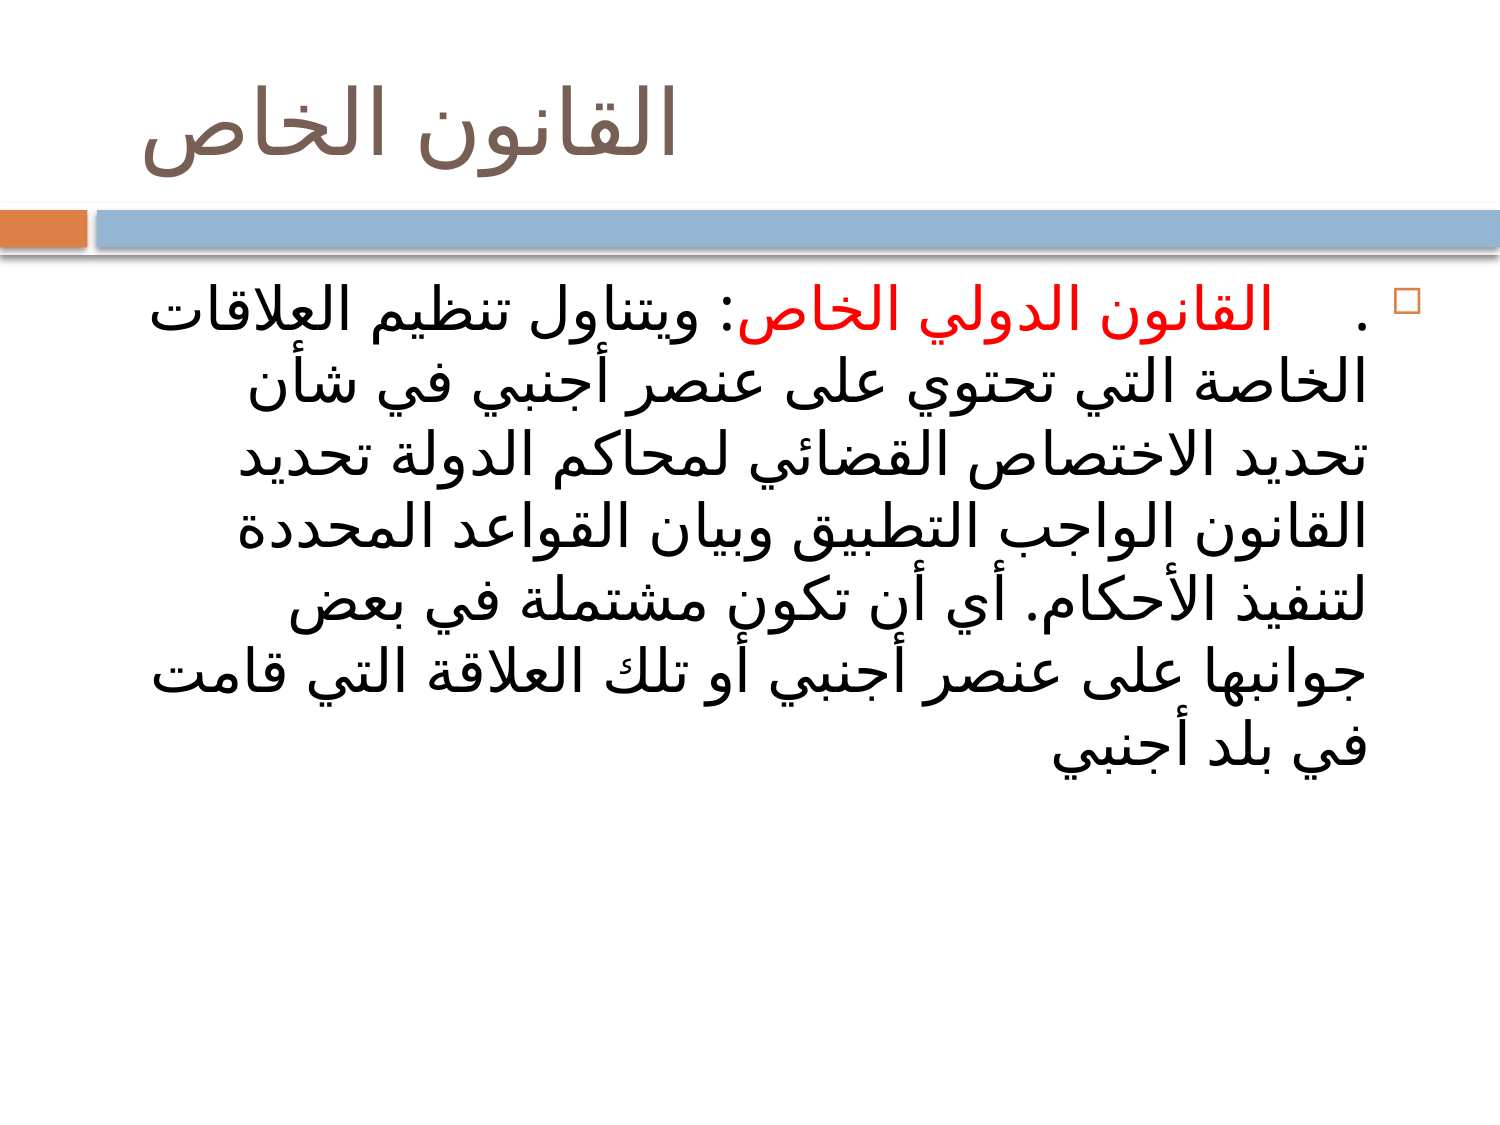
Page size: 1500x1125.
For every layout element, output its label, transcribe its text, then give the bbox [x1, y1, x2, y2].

title القانون الخاص [100, 37, 1438, 200]
list . القانون الدولي الخاص: ويتناول تنظيم العلاقات الخاصة التي تحتوي على عنصر أجنبي في شأن تحديد الاختصاص القضائي لمحاكم الدولة تحديد القانون الواجب التطبيق وبيان القواعد المحددة لتنفيذ الأحكام. أي أن تكون مشتملة في بعض جوانبها على عنصر أجنبي أو تلك العلاقة التي قامت في بلد أجنبي [100, 262, 1438, 1000]
